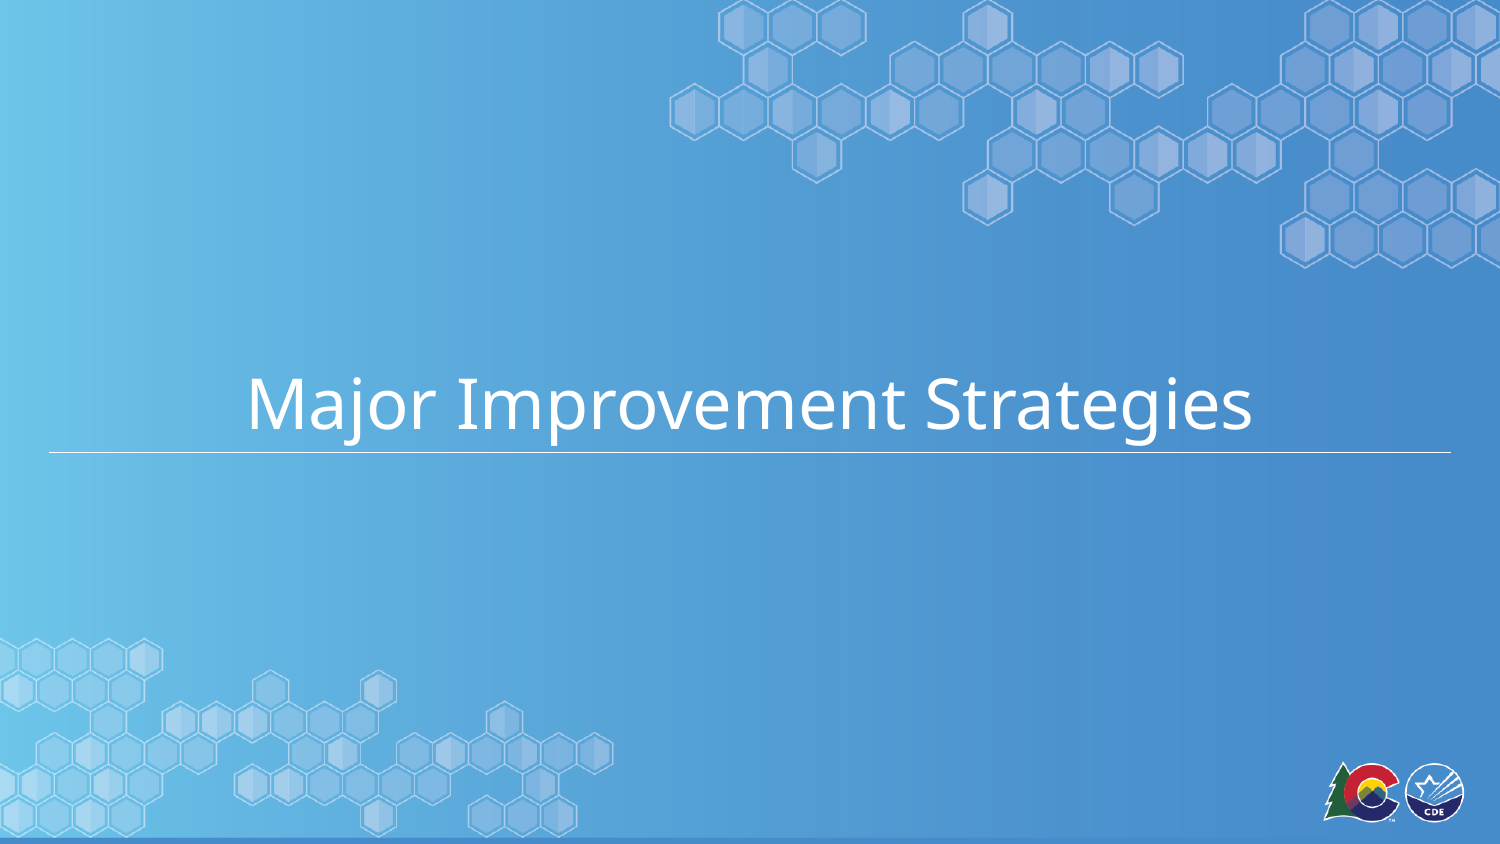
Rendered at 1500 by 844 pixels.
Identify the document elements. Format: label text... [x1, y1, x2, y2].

title Major Improvement Strategies [51, 122, 1449, 459]
picture [0, 0, 1500, 844]
